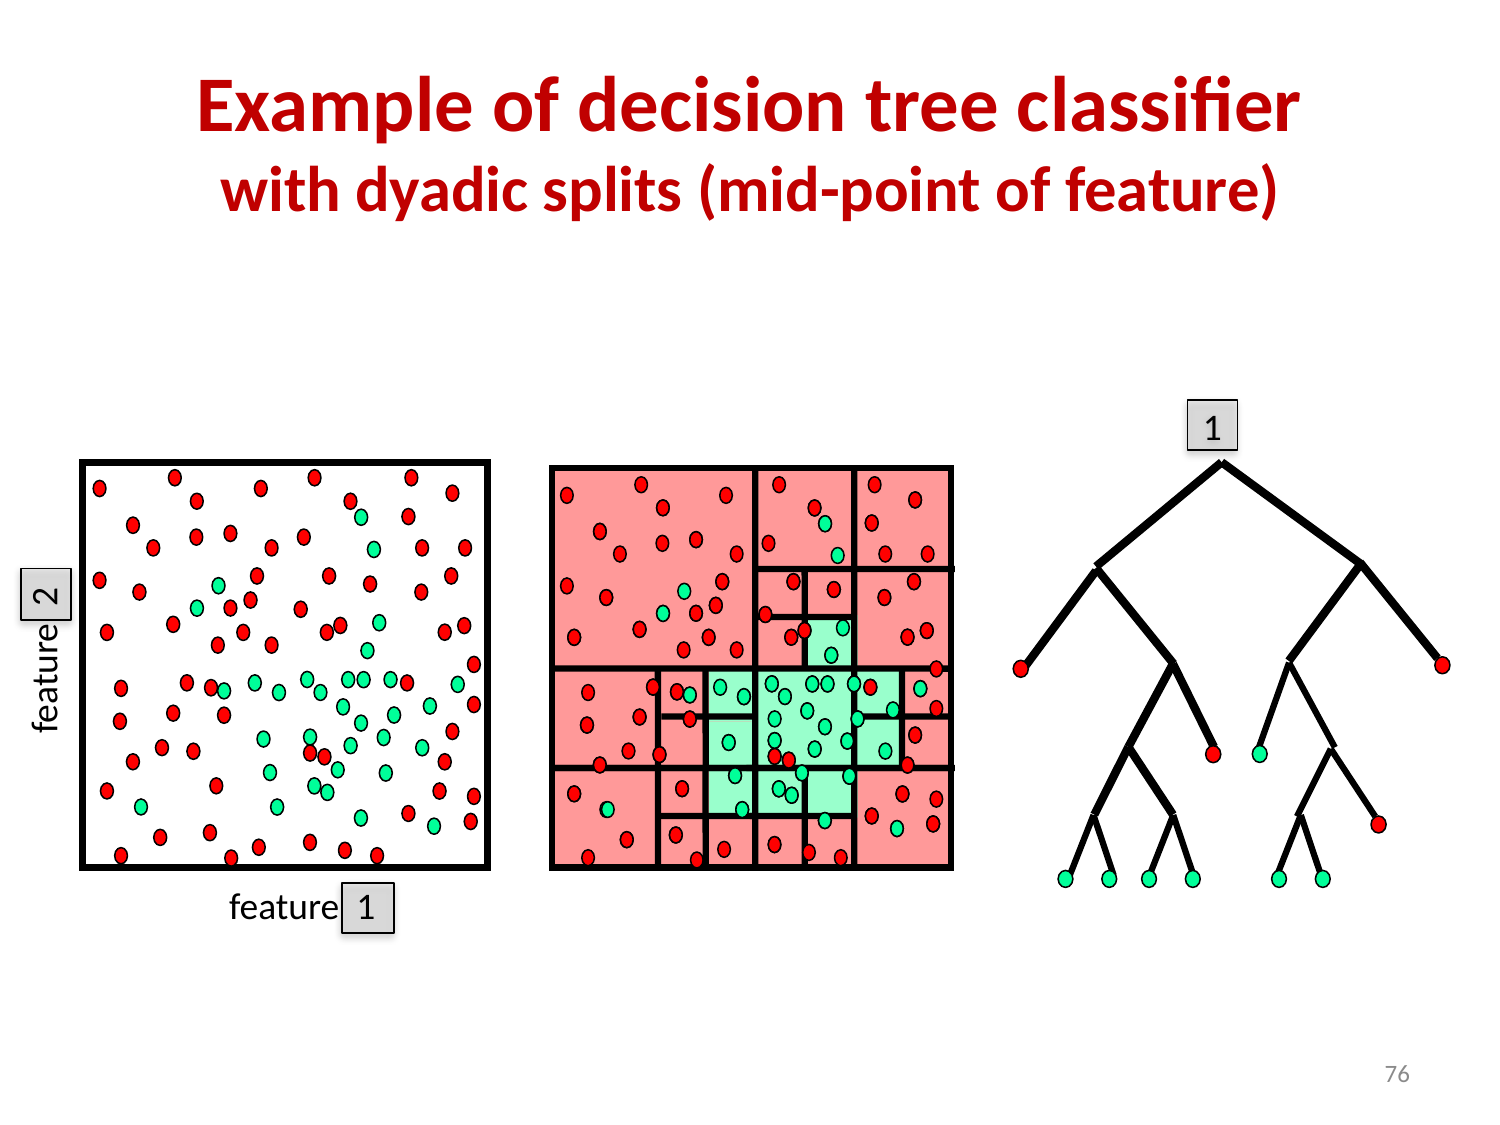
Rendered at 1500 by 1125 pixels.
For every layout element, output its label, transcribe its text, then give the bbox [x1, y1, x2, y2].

text_box [20, 568, 72, 572]
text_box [82, 462, 488, 868]
text_box 1 [1187, 399, 1238, 451]
title Example of decision tree classifier with dyadic splits (mid-point of feature) [75, 45, 1425, 233]
text_box feature 1 [214, 877, 391, 935]
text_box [549, 465, 956, 872]
text_box feature 2 [12, 572, 73, 749]
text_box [1013, 656, 1451, 888]
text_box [1024, 462, 1438, 655]
text_box [391, 882, 395, 934]
slide_number 76 [1074, 1042, 1425, 1103]
